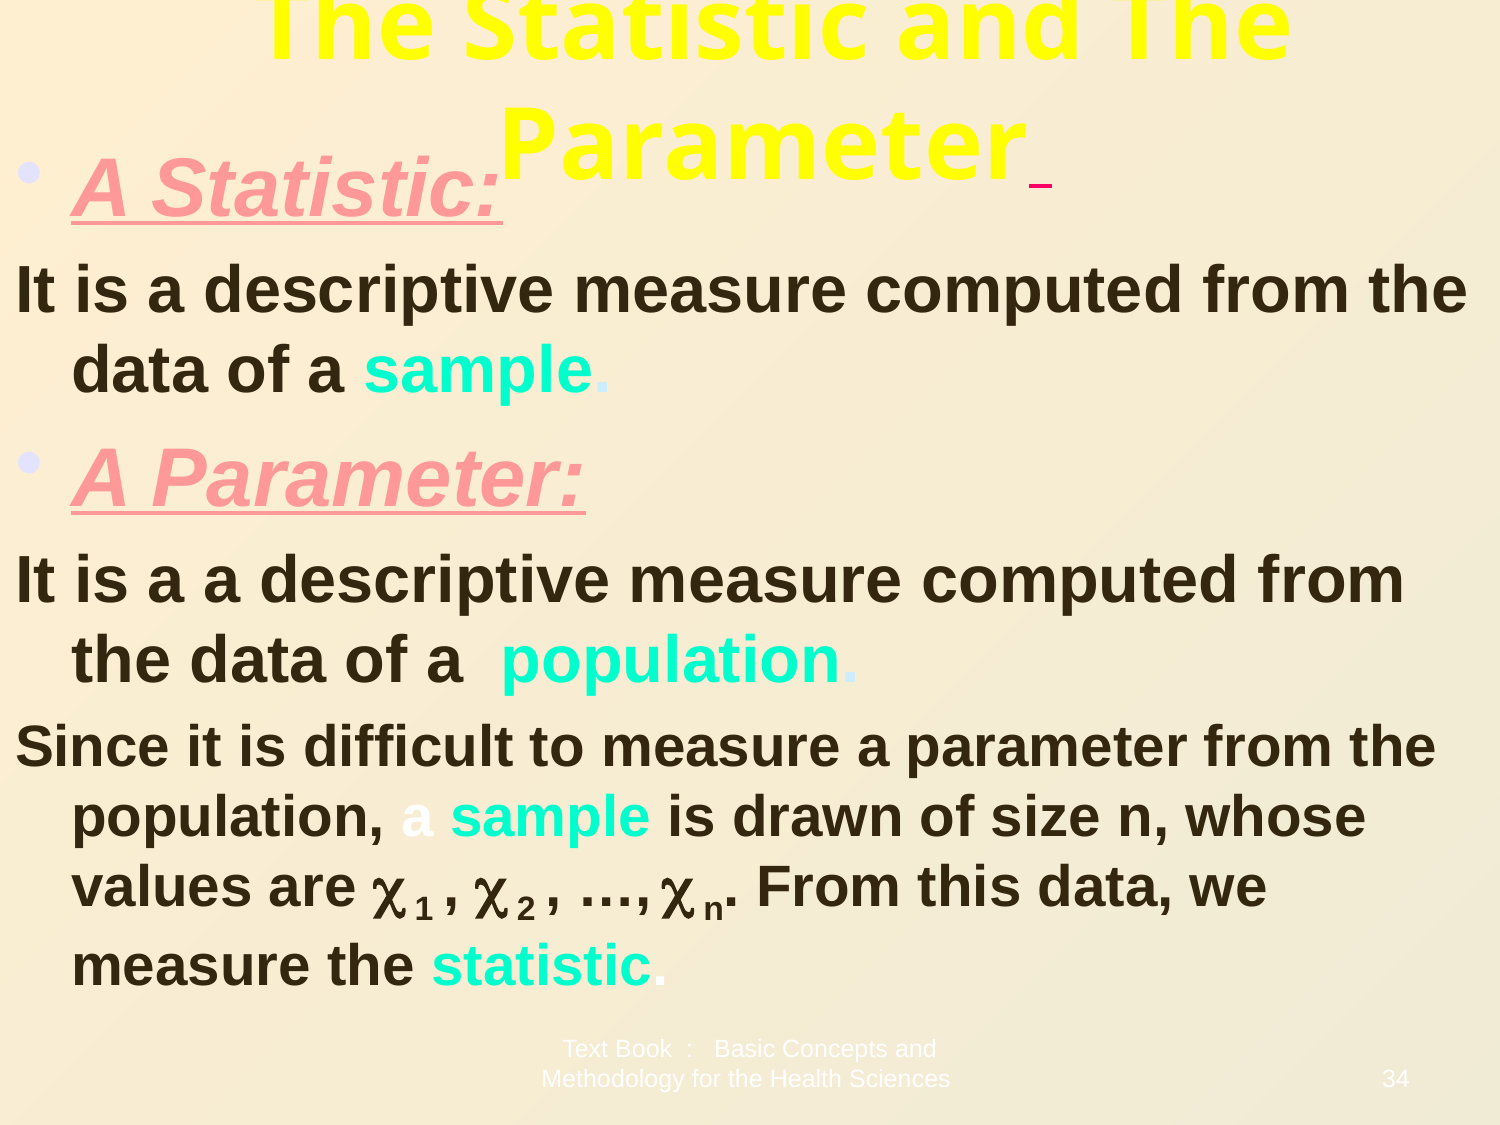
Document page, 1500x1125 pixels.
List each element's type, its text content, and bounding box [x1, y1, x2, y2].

footer Text Book : Basic Concepts and Methodology for the Health Sciences [512, 1024, 988, 1101]
title The Statistic and The Parameter [123, 58, 1426, 125]
slide_number 34 [1074, 1024, 1426, 1101]
list A Statistic: It is a descriptive measure computed from the data of a sample. A Parameter: It is a a descriptive measure computed from the data of a population. Since it is difficult to measure a parameter from the population, a sample is drawn of size n, whose values are  1 ,  2 , …,  n. From this data, we measure the statistic. [0, 125, 1500, 977]
